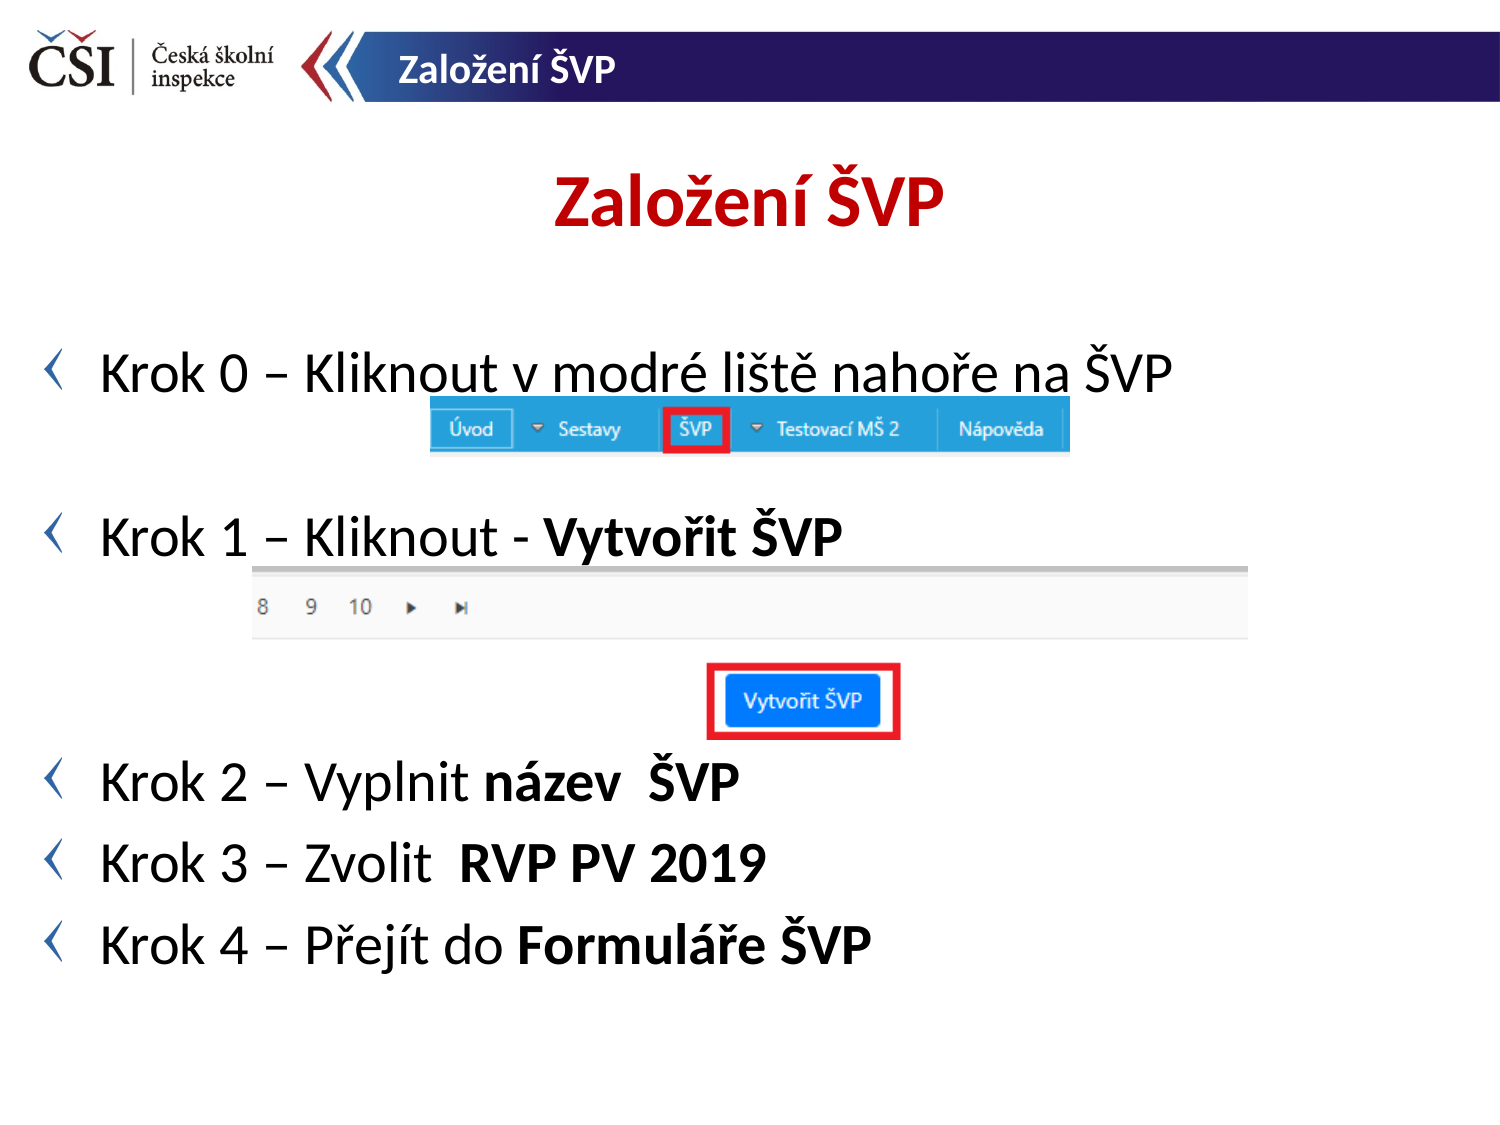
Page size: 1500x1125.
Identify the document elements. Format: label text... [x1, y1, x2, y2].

picture [429, 396, 1071, 457]
list Založení ŠVP [29, 125, 1471, 268]
picture [44, 838, 62, 880]
picture [44, 512, 62, 553]
list Krok 0 – Kliknout v modré liště nahoře na ŠVP Krok 1 – Kliknout - Vytvořit ŠVP Krok 2 – Vyplnit název ŠVP Krok 3 – Zvolit RVP PV 2019 Krok 4 – Přejít do Formuláře ŠVP [29, 297, 1471, 1094]
picture [44, 348, 62, 390]
picture [251, 565, 1249, 741]
picture [44, 757, 62, 799]
picture [29, 30, 1500, 102]
picture [44, 920, 62, 962]
text_box Založení ŠVP [383, 33, 901, 100]
